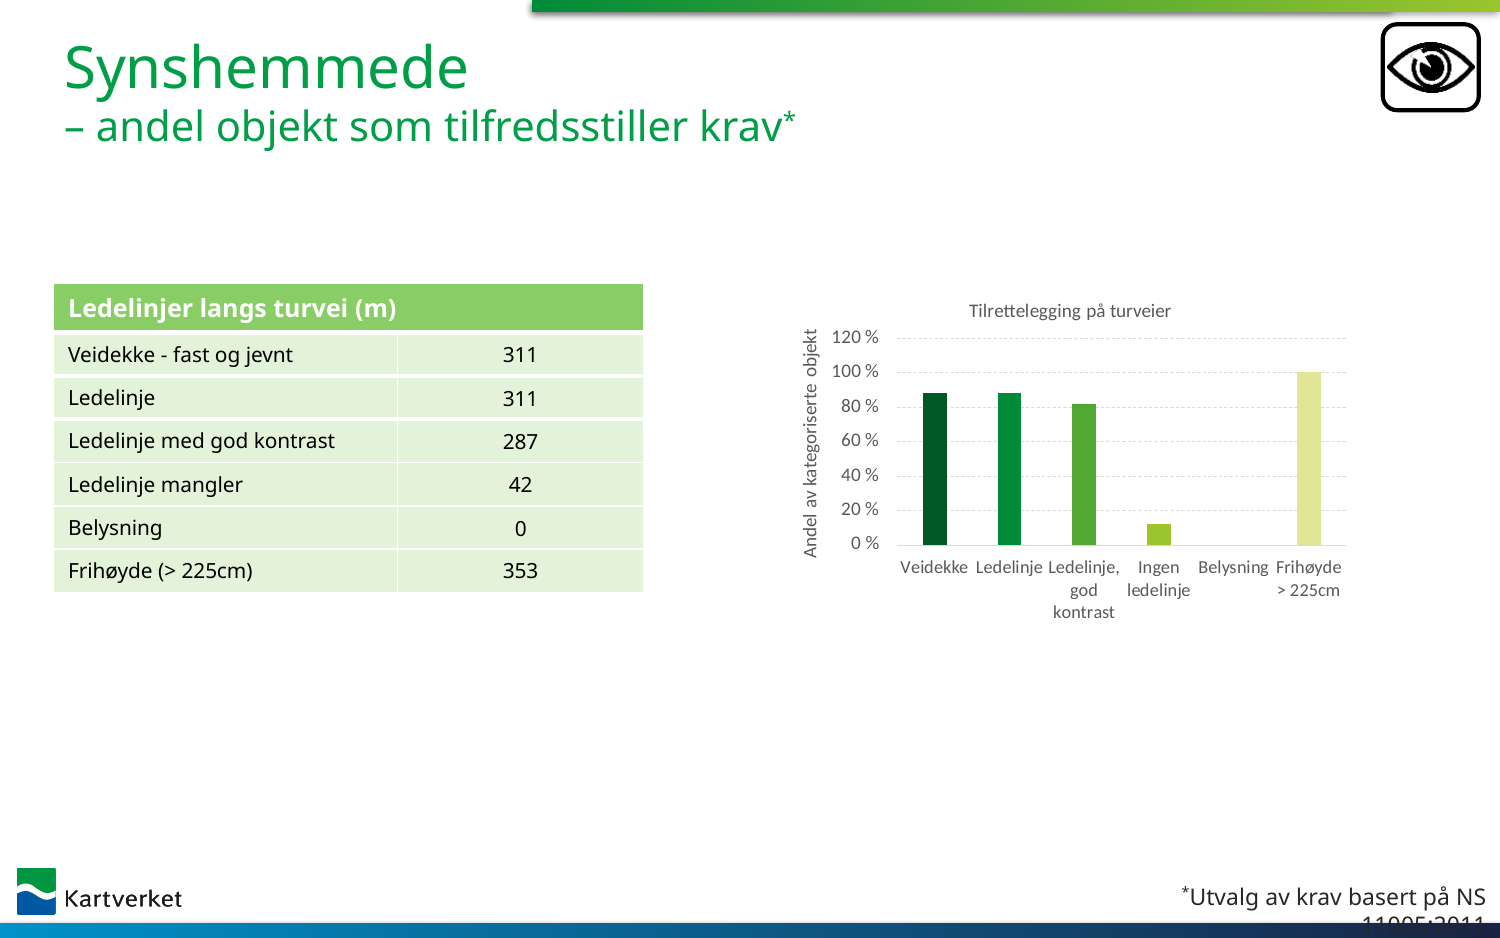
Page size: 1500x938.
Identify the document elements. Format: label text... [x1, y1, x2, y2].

table_cell 311 [398, 335, 643, 374]
table_cell 353 [398, 550, 643, 592]
picture [791, 291, 1349, 630]
table_cell 311 [398, 378, 643, 417]
table_cell Ledelinje mangler [54, 463, 397, 505]
table_cell Belysning [54, 507, 397, 548]
table_cell Ledelinje med god kontrast [54, 421, 397, 462]
text_box *Utvalg av krav basert på NS 11005:2011 [1068, 873, 1500, 938]
table_cell Veidekke - fast og jevnt [54, 335, 397, 374]
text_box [1382, 24, 1480, 111]
table_cell Frihøyde (> 225cm) [54, 550, 397, 592]
table_cell Ledelinje [54, 378, 397, 417]
table_cell 0 [398, 507, 643, 548]
table_cell 42 [398, 463, 643, 505]
text_box Synshemmede – andel objekt som tilfredsstiller krav* [49, 24, 1431, 158]
table_cell 287 [398, 421, 643, 462]
table_header Ledelinjer langs turvei (m) [54, 284, 643, 330]
